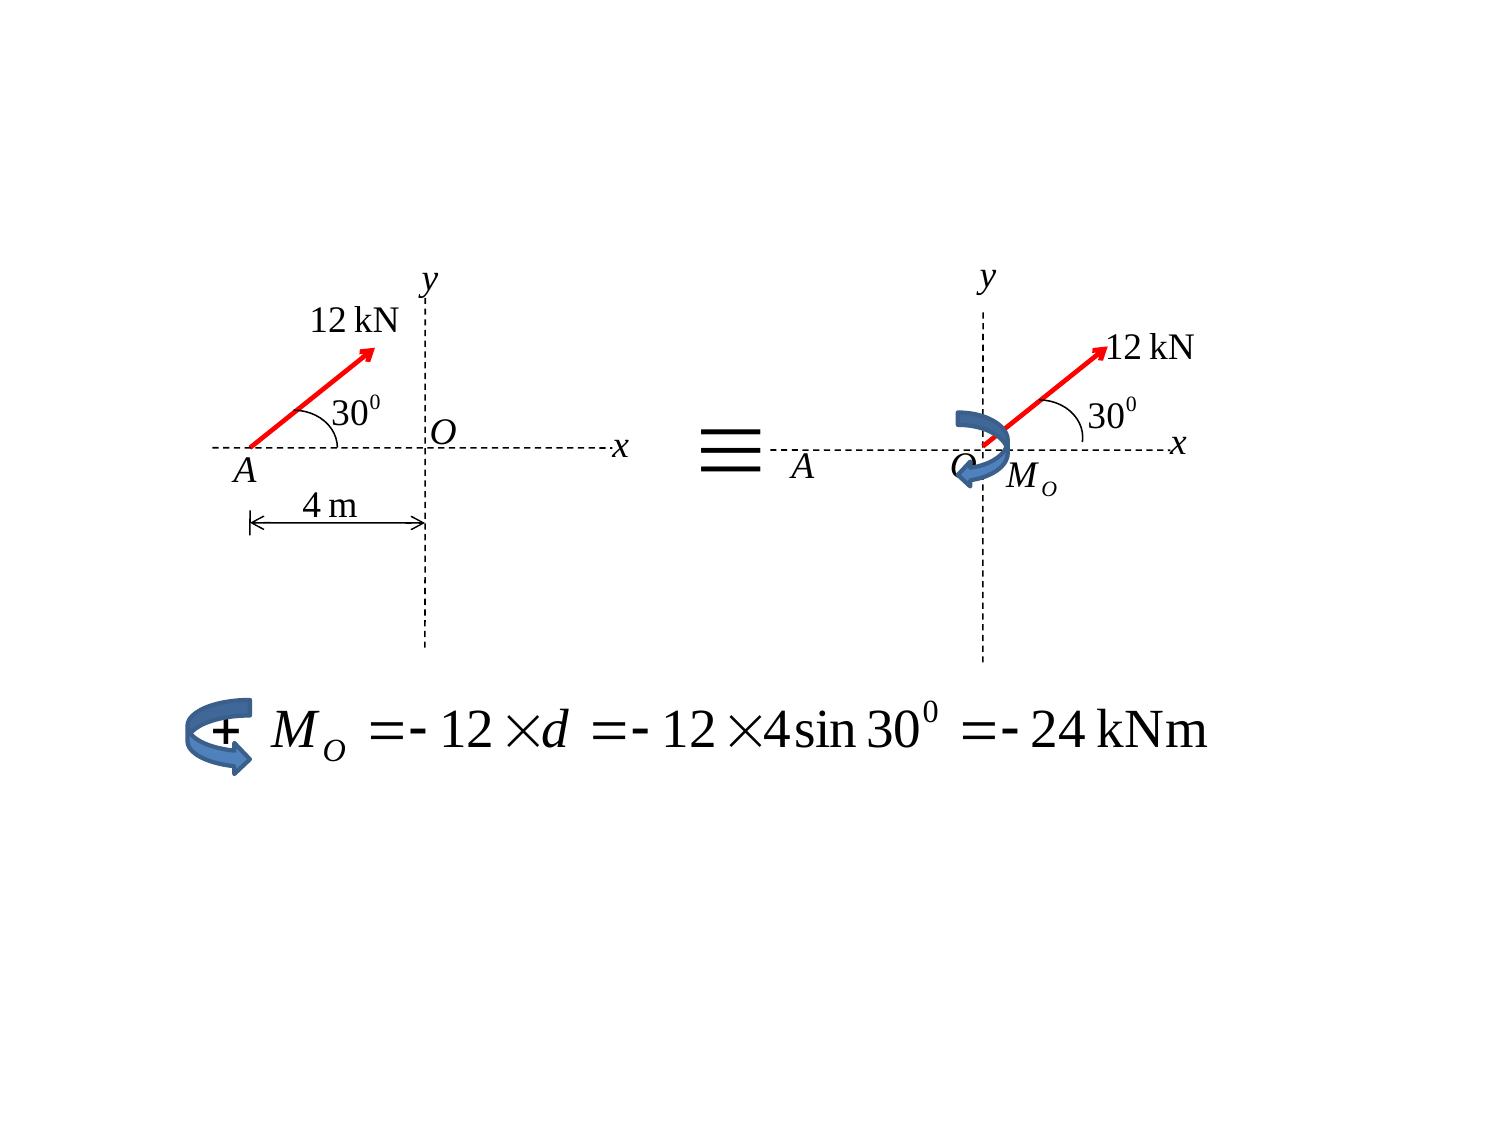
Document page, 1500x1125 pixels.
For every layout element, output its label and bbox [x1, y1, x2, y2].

text_box [770, 262, 1204, 663]
text_box [674, 412, 761, 490]
text_box [212, 265, 637, 648]
text_box [187, 687, 1216, 776]
